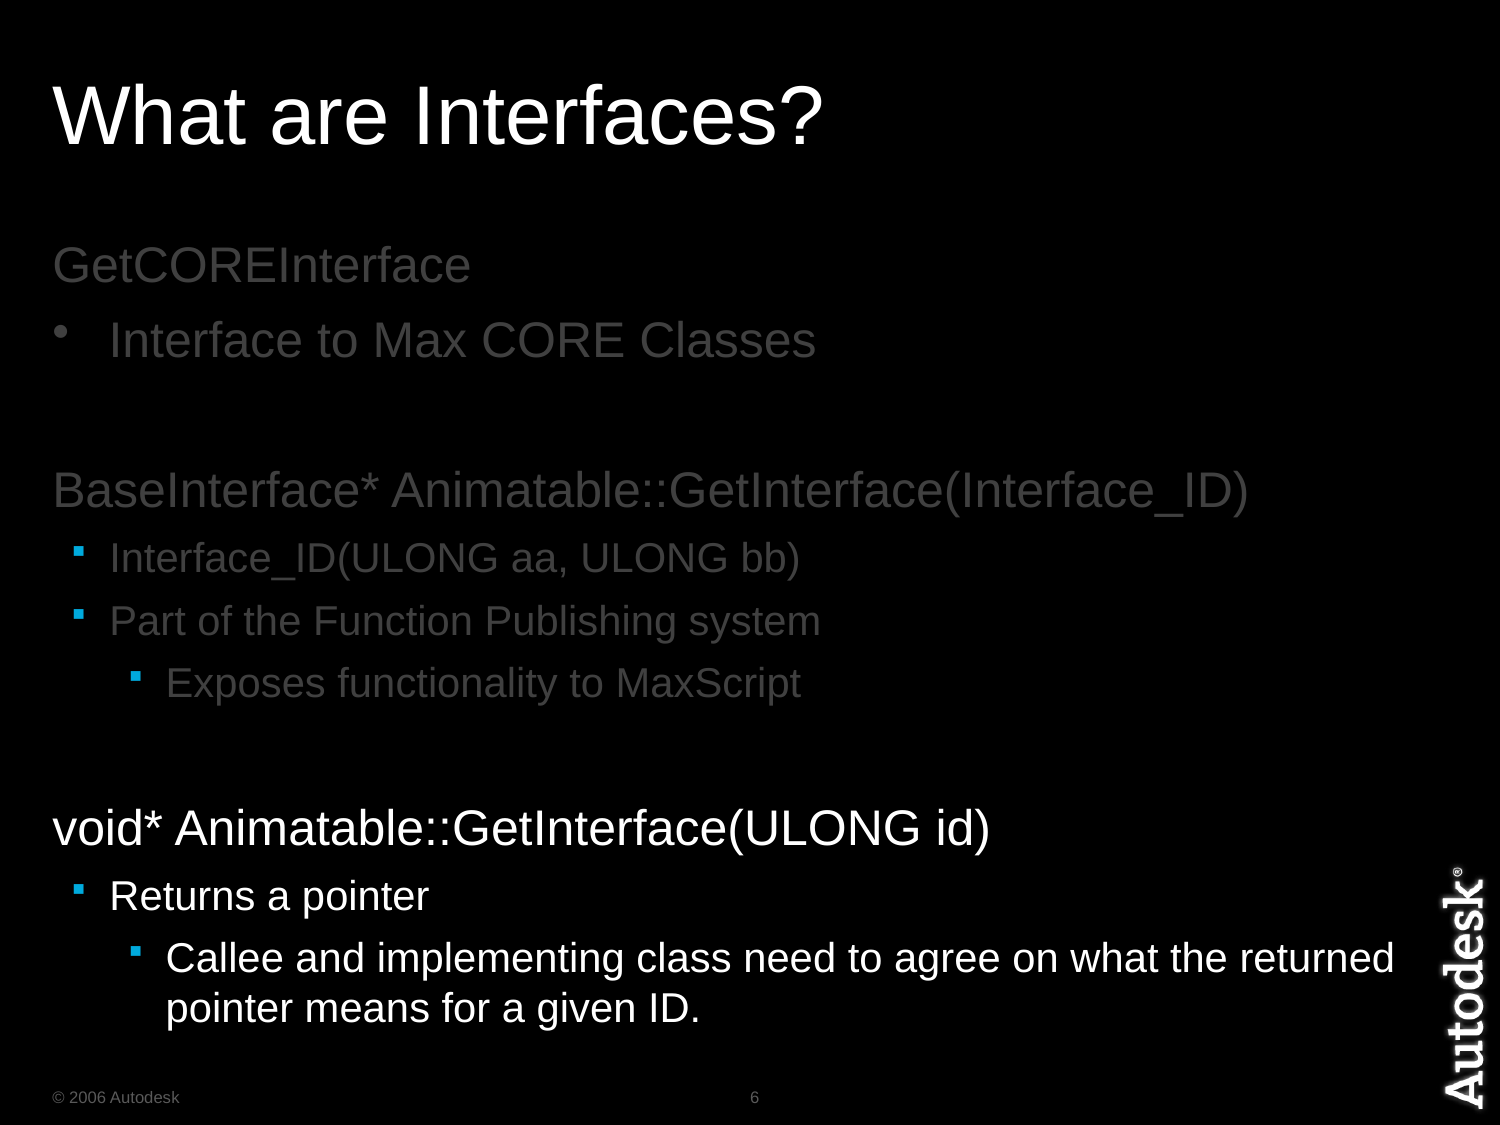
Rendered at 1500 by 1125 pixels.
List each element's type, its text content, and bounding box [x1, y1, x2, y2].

picture [1402, 0, 1500, 1125]
list GetCOREInterface Interface to Max CORE Classes BaseInterface* Animatable::GetInterface(Interface_ID) Interface_ID(ULONG aa, ULONG bb) Part of the Function Publishing system Exposes functionality to MaxScript void* Animatable::GetInterface(ULONG id) Returns a pointer Callee and implementing class need to agree on what the returned pointer means for a given ID. [52, 231, 1401, 1073]
title What are Interfaces? [52, 22, 1401, 211]
